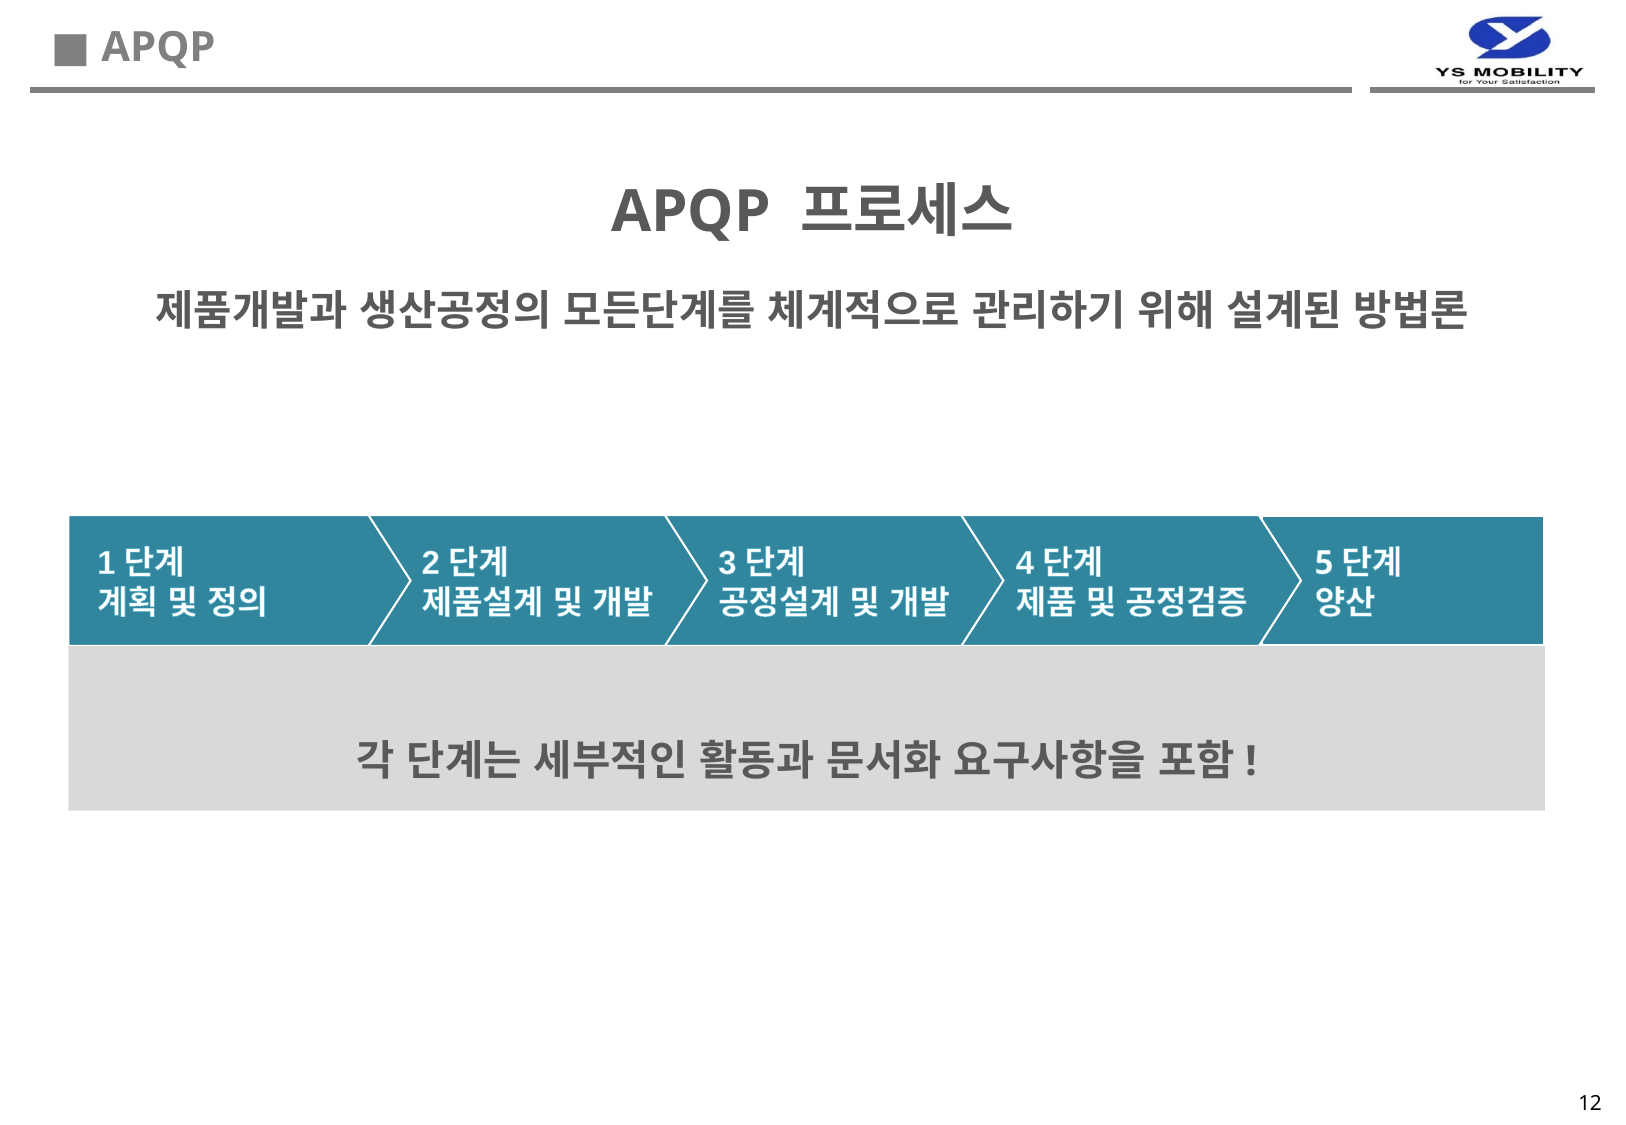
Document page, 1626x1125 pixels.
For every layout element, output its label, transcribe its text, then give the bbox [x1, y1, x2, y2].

picture [1414, 14, 1586, 87]
text_box APQP 프로세스 제품개발과 생산공정의 모든단계를 체계적으로 관리하기 위해 설계된 방법론 [56, 165, 1569, 341]
text_box 1단계 계획 및 정의 [68, 515, 411, 646]
text_box 4단계 제품 및 공정검증 [962, 515, 1301, 646]
text_box 각 단계는 세부적인 활동과 문서화 요구사항을 포함! [68, 646, 1545, 811]
text_box 3단계 공정설계 및 개발 [666, 515, 1004, 646]
text_box 5단계 양산 [1259, 513, 1547, 648]
text_box 2단계 제품설계 및 개발 [370, 515, 708, 646]
text_box ■ APQP [36, 12, 1262, 78]
